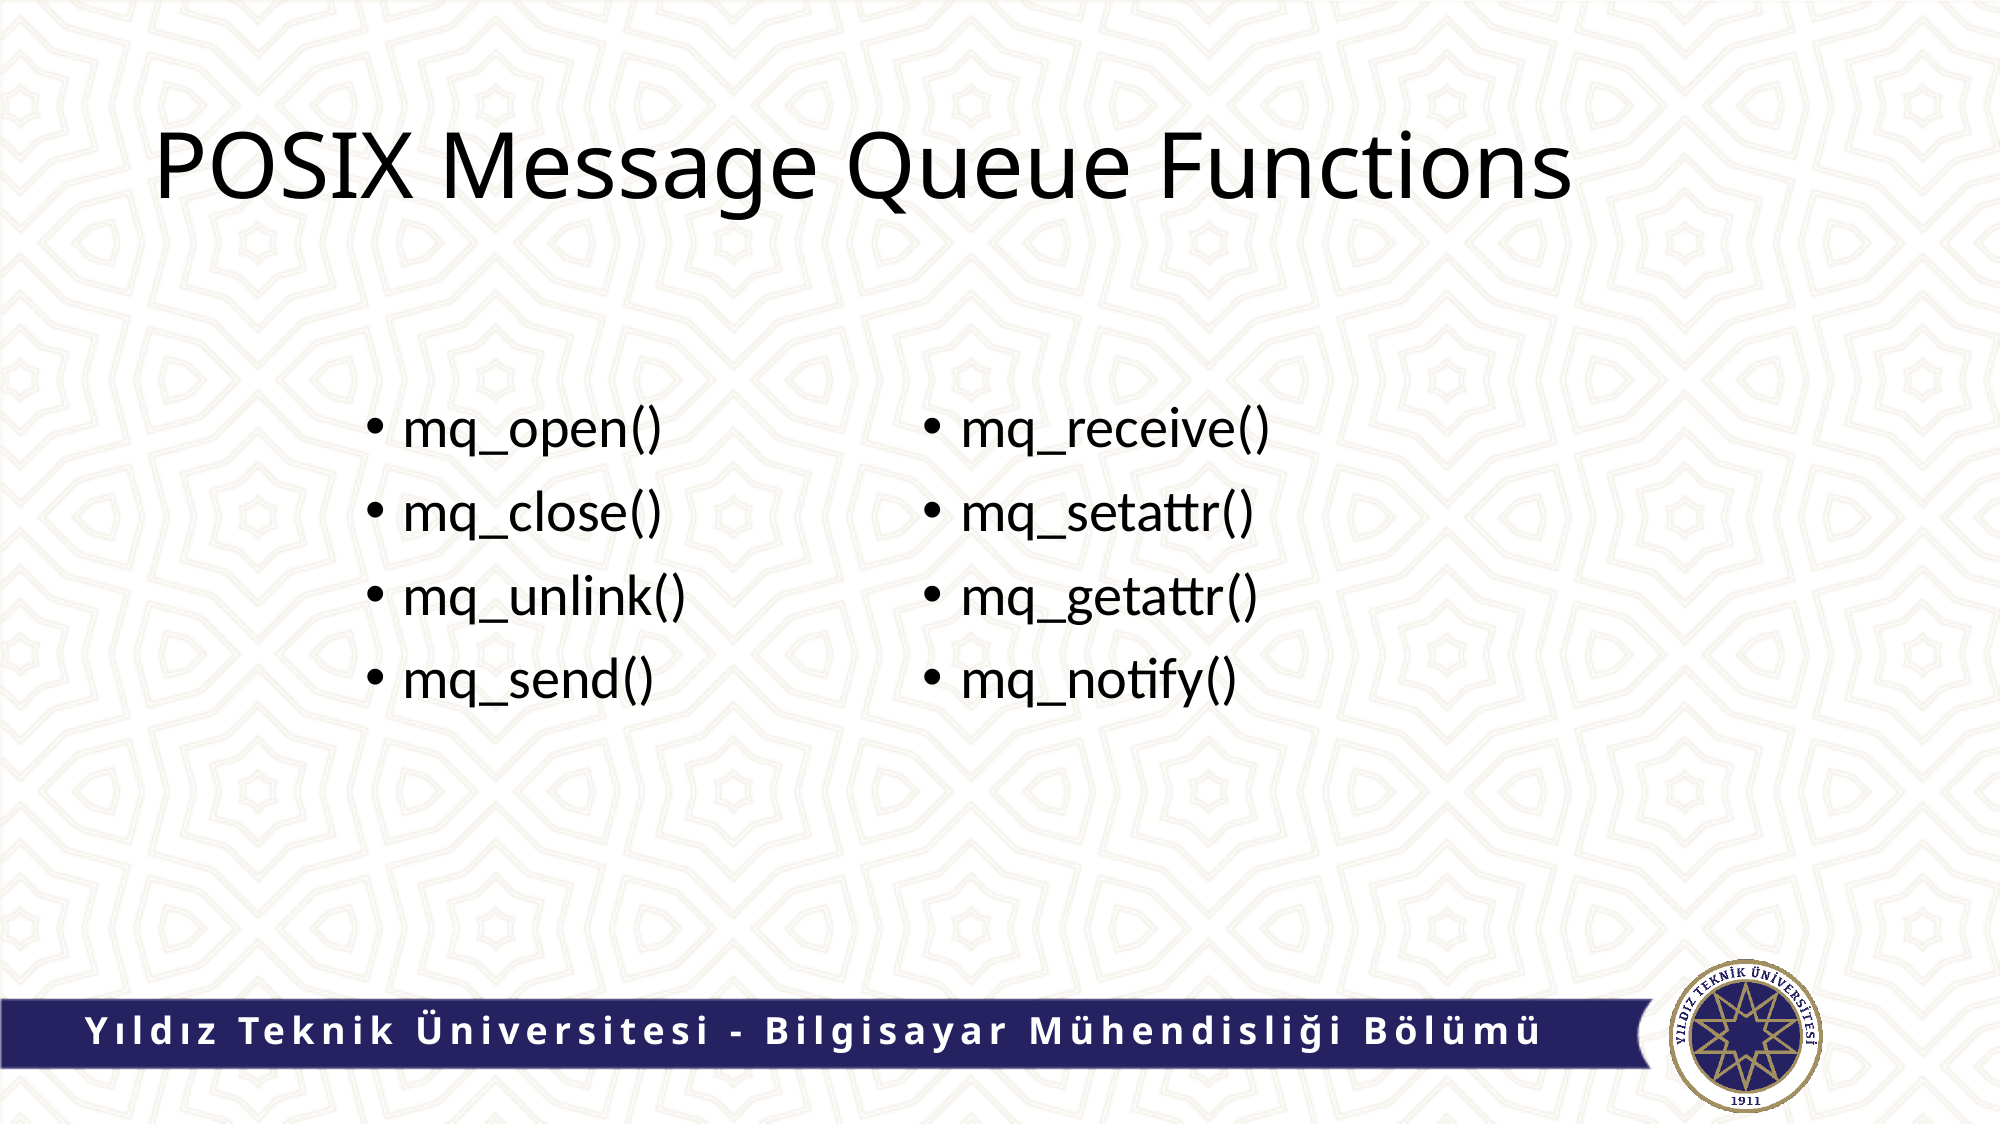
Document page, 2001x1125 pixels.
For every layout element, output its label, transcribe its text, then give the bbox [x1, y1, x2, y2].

footer Yıldız Teknik Üniversitesi - Bilgisayar Mühendisliği Bölümü [0, 997, 1628, 1069]
list mq_open() mq_close() mq_unlink() mq_send() [350, 299, 876, 924]
title POSIX Message Queue Functions [137, 59, 1863, 278]
list mq_receive() mq_setattr() mq_getattr() mq_notify() [907, 299, 1370, 846]
picture [0, 0, 2000, 1125]
